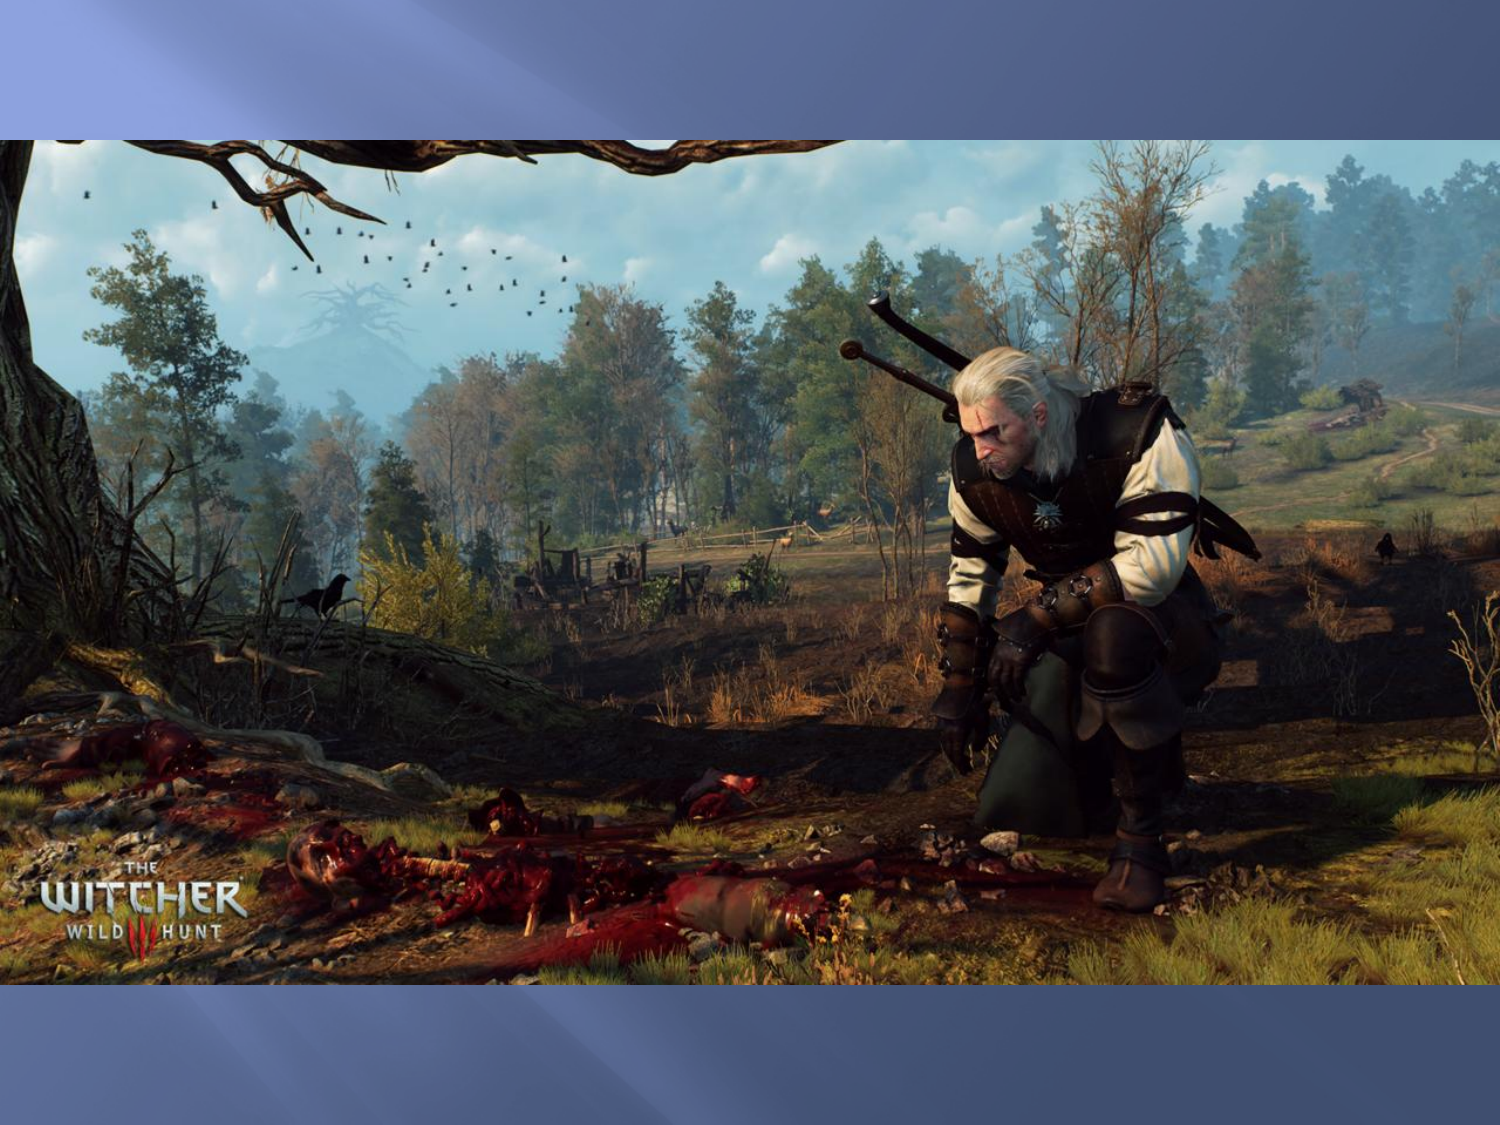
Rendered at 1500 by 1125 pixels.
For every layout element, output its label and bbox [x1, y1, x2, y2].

picture [0, 140, 1500, 985]
